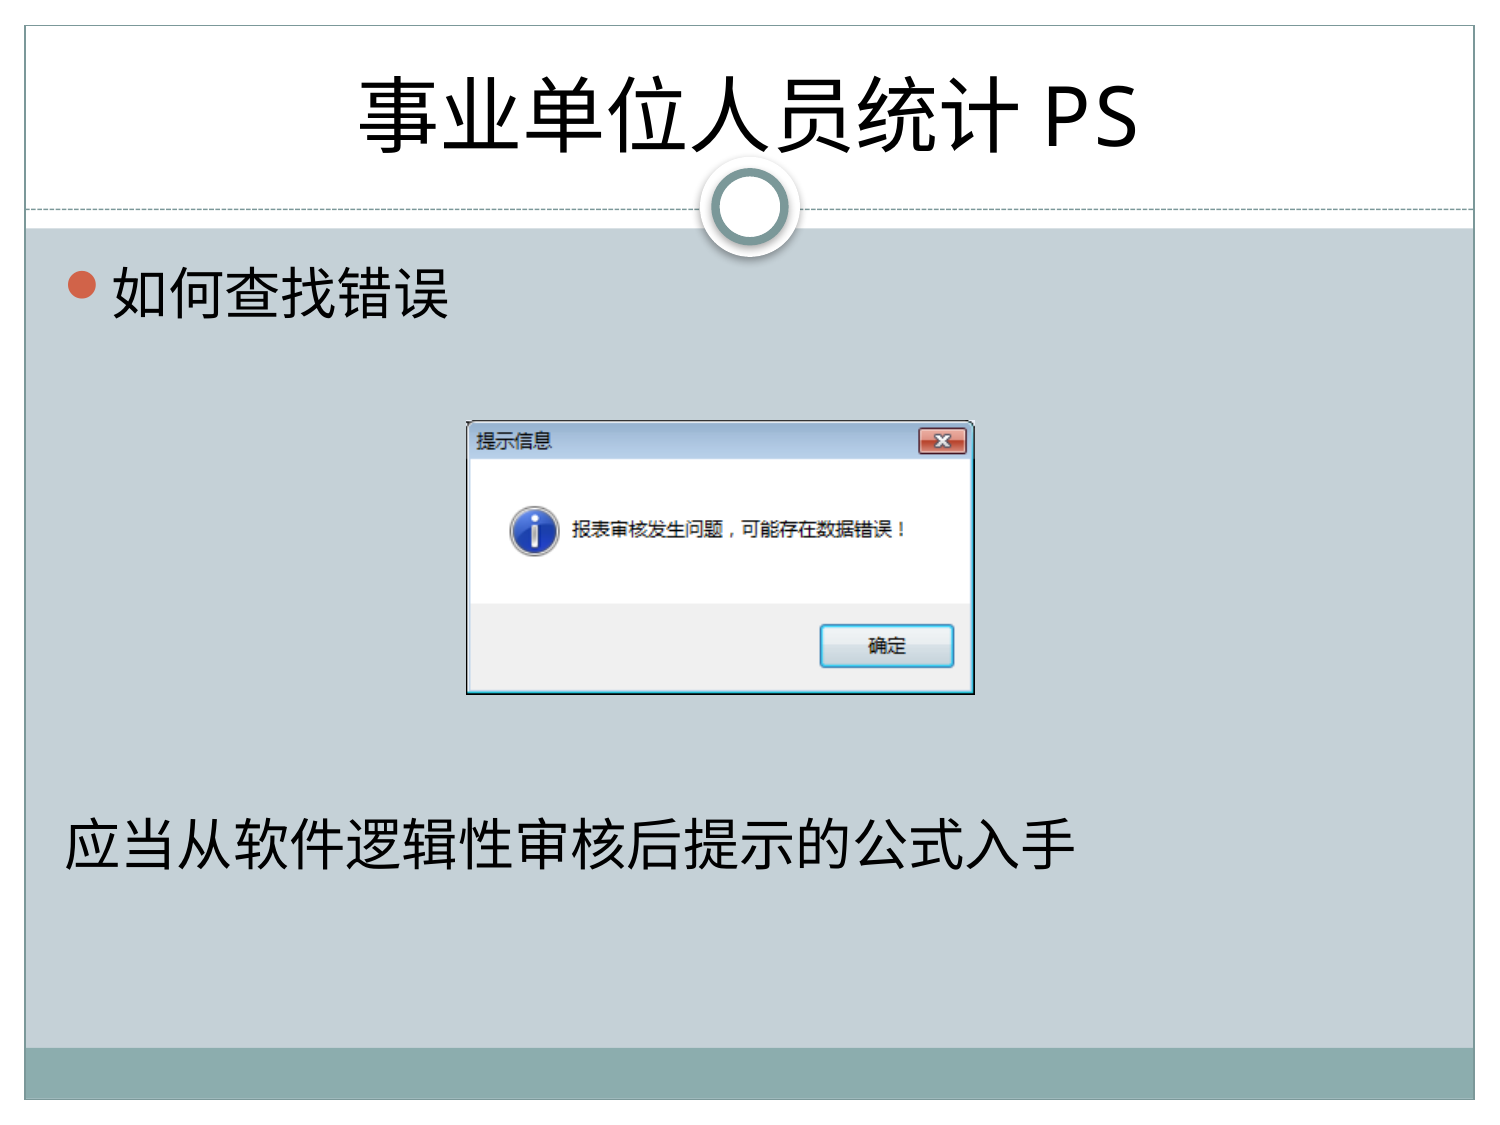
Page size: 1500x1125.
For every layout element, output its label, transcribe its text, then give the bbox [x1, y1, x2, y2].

list 如何查找错误 应当从软件逻辑性审核后提示的公式入手 [49, 250, 1445, 1001]
picture [466, 420, 975, 695]
